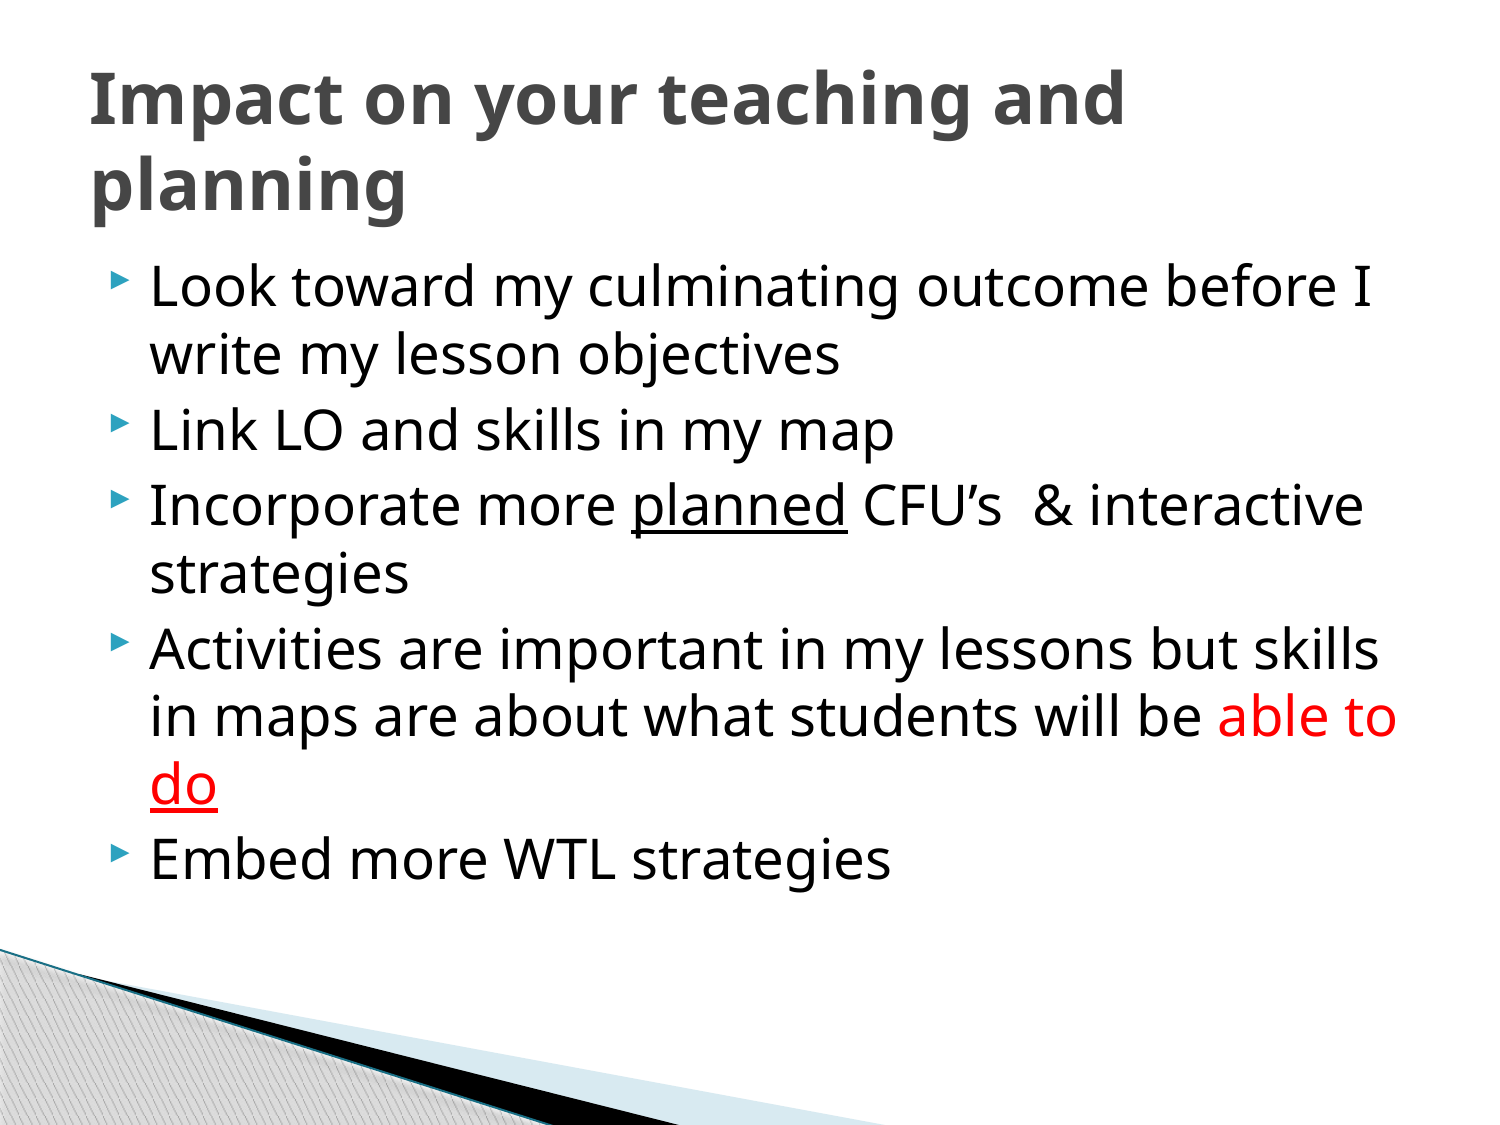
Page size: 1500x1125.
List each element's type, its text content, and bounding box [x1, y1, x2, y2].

title Impact on your teaching and planning [75, 45, 1425, 233]
list Look toward my culminating outcome before I write my lesson objectives Link LO and skills in my map Incorporate more planned CFU’s & interactive strategies Activities are important in my lessons but skills in maps are about what students will be able to do Embed more WTL strategies [75, 243, 1425, 986]
